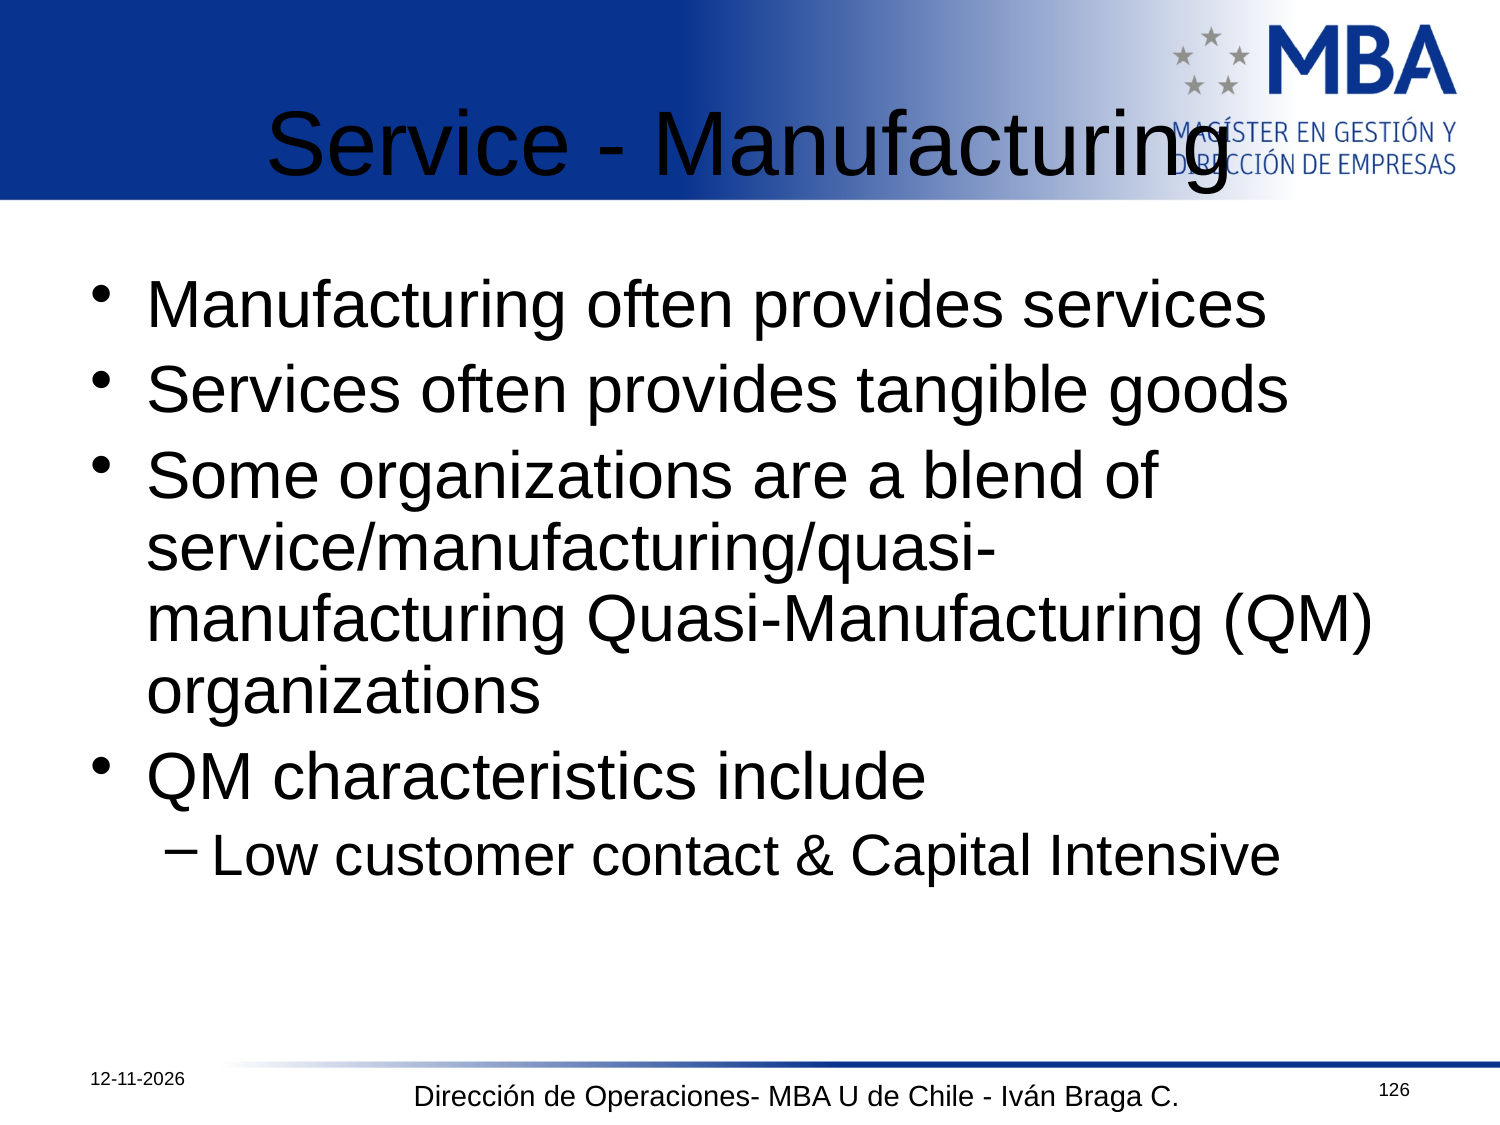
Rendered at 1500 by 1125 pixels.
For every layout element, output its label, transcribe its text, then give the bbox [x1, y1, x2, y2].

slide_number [74, 1058, 426, 1103]
title Service - Manufacturing [75, 45, 1425, 233]
list Manufacturing often provides services Services often provides tangible goods Some organizations are a blend of service/manufacturing/quasi-manufacturing Quasi-Manufacturing (QM) organizations QM characteristics include Low customer contact & Capital Intensive [75, 262, 1425, 1005]
slide_number 126 [1234, 1070, 1426, 1125]
footer [501, 1070, 1034, 1125]
picture [0, 0, 1500, 1125]
